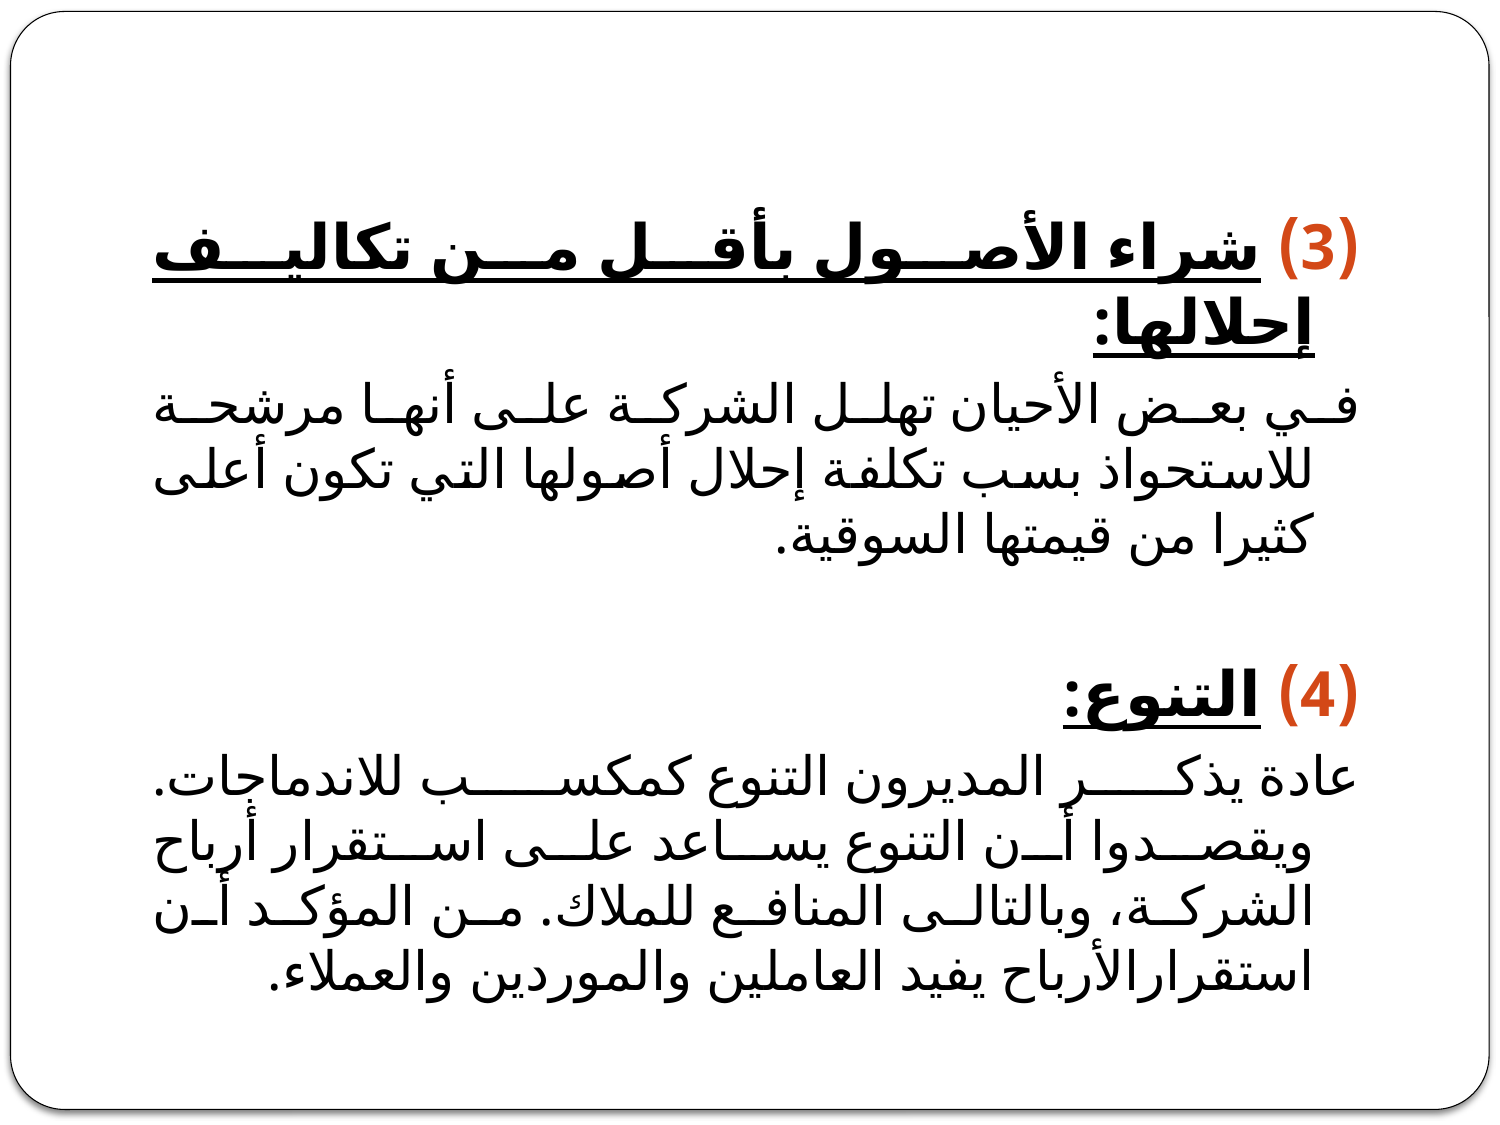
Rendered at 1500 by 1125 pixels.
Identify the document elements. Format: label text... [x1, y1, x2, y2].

list (3) شراء الأصول بأقل من تكاليف إحلالها: في بعض الأحيان تهلل الشركة على أنها مرشحة للاستحواذ بسب تكلفة إحلال أصولها التي تكون أعلى كثيرا من قيمتها السوقية. (4) التنوع: عادة يذكر المديرون التنوع كمكسب للاندماجات. ويقصدوا أن التنوع يساعد على استقرار أرباح الشركة، وبالتالى المنافع للملاك. من المؤكد أن استقرارالأرباح يفيد العاملين والموردين والعملاء. [137, 200, 1375, 1038]
